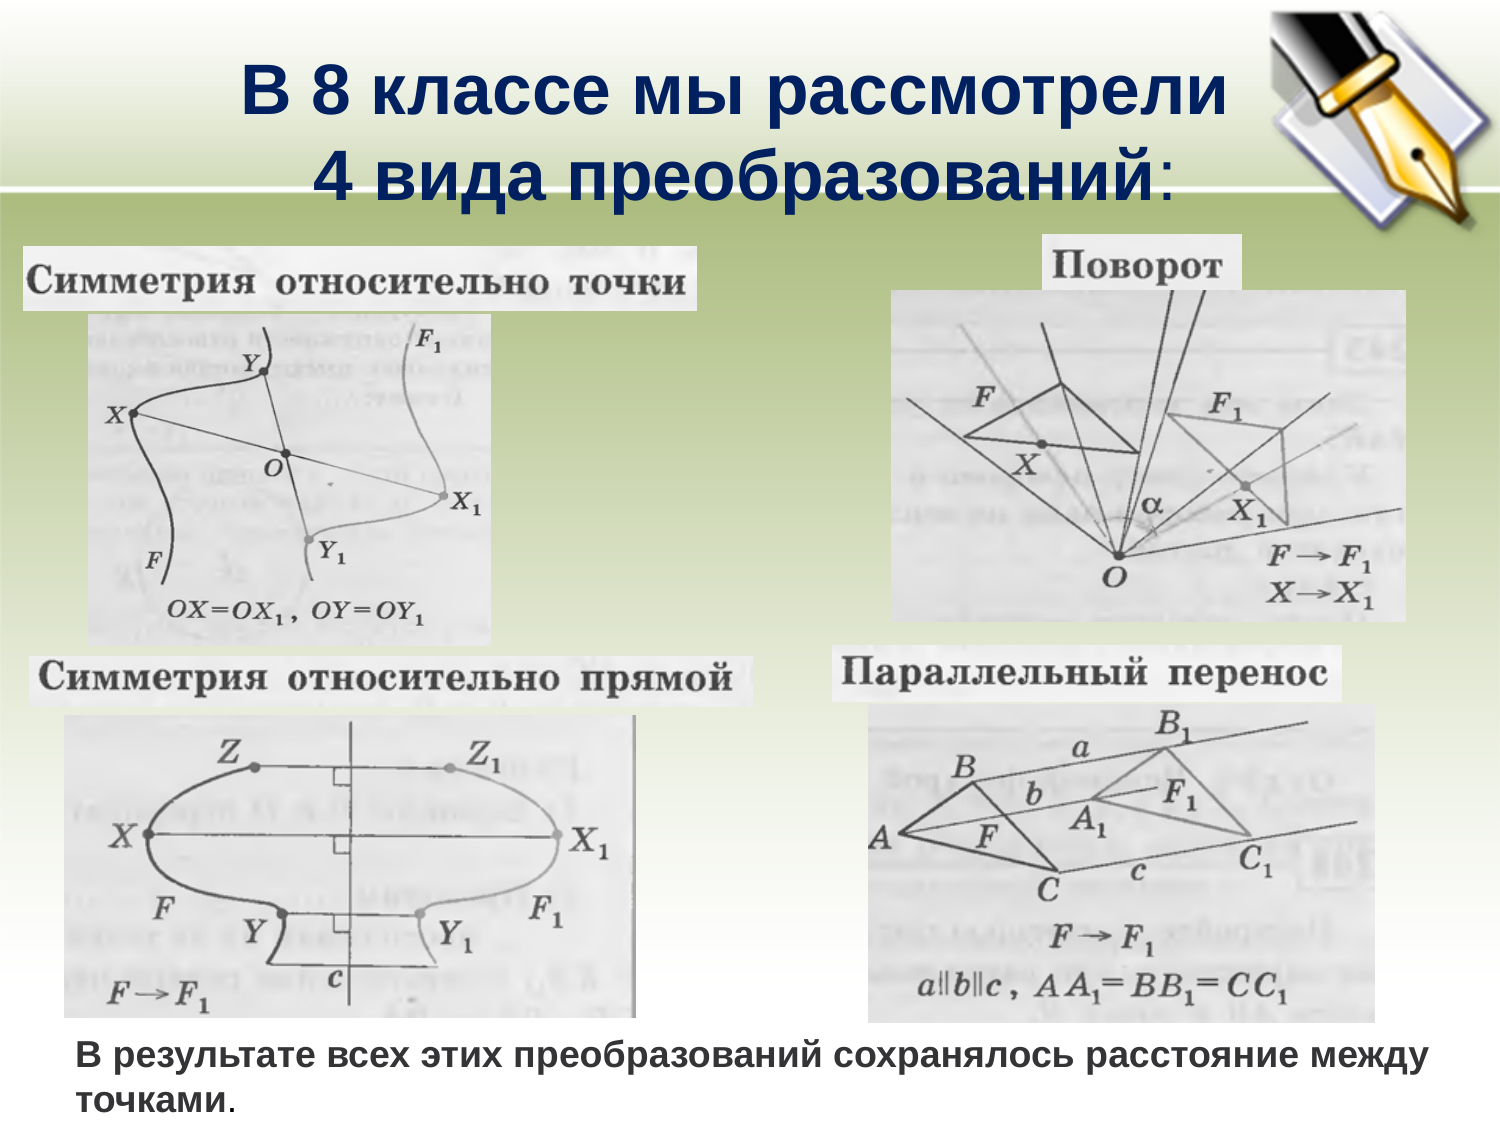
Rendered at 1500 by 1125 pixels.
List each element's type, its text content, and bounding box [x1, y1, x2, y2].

text_box В результате всех этих преобразований сохранялось расстояние между точками. [60, 1023, 1471, 1125]
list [23, 245, 698, 311]
picture [0, 0, 1500, 1125]
title В 8 классе мы рассмотрели 4 вида преобразований: [70, 34, 1421, 223]
